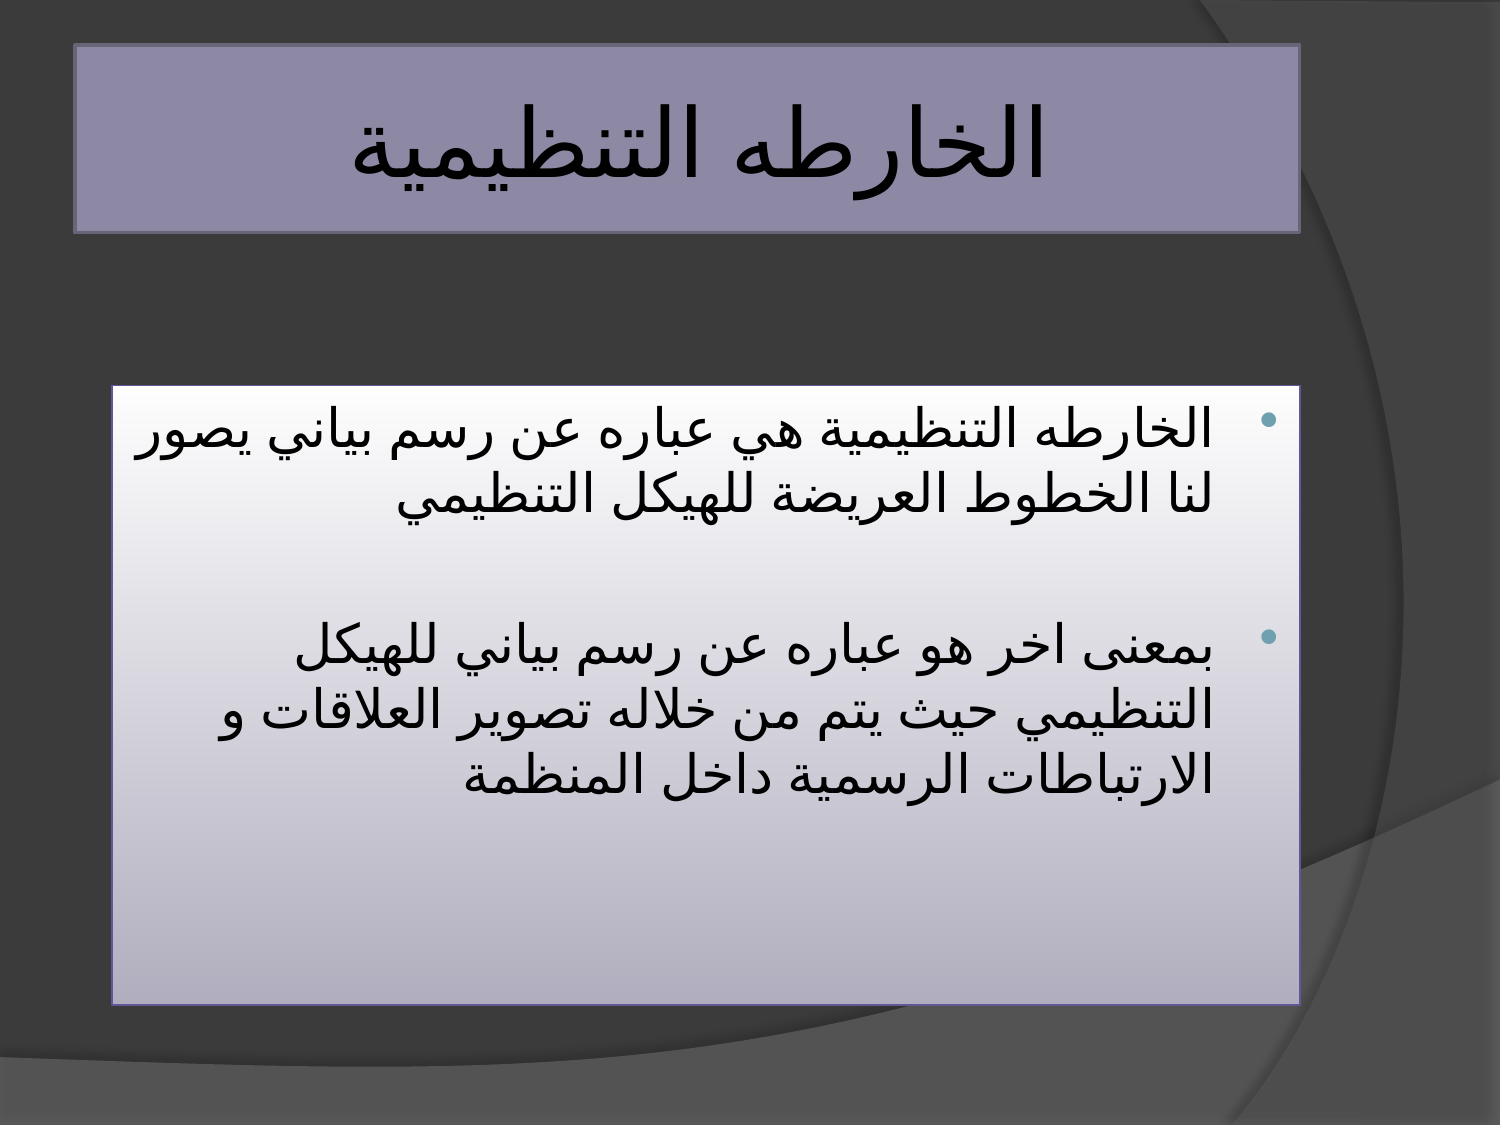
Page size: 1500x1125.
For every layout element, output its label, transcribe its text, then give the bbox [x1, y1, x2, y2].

list الخارطه التنظيمية هي عباره عن رسم بياني يصور لنا الخطوط العريضة للهيكل التنظيمي بمعنى اخر هو عباره عن رسم بياني للهيكل التنظيمي حيث يتم من خلاله تصوير العلاقات و الارتباطات الرسمية داخل المنظمة [111, 385, 1301, 1006]
title الخارطه التنظيمية [73, 43, 1301, 234]
